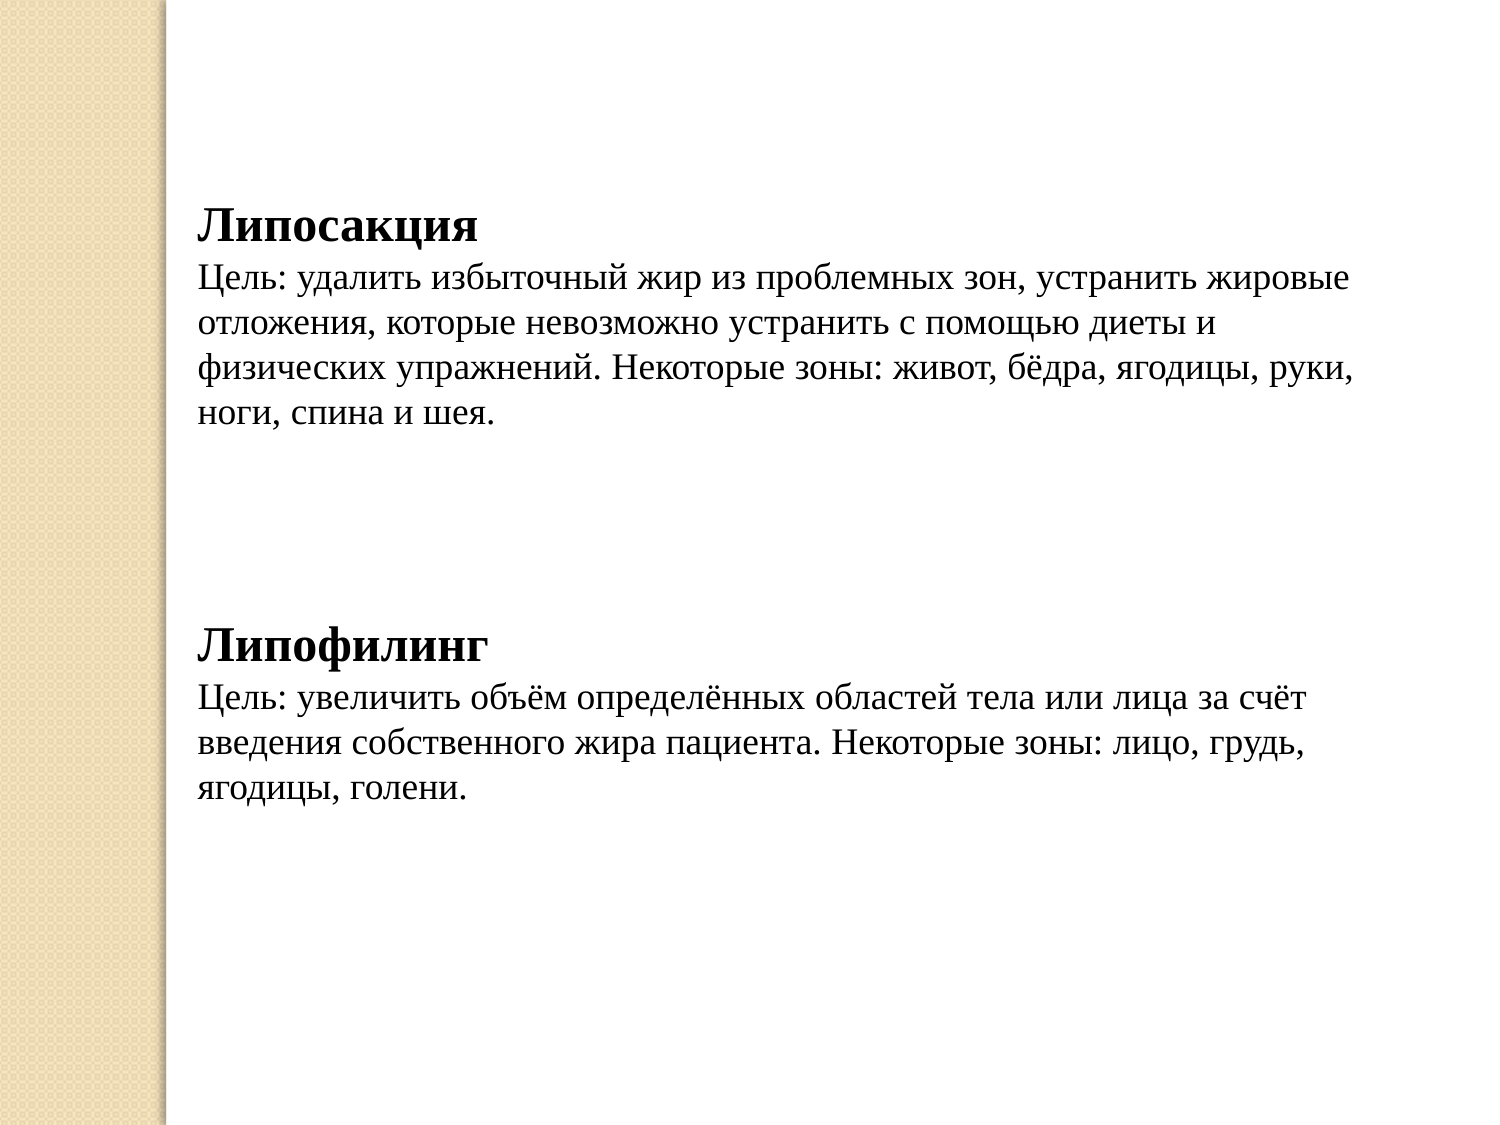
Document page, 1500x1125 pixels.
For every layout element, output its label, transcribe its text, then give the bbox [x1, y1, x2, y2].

text_box Липосакция Цель: удалить избыточный жир из проблемных зон, устранить жировые отложения, которые невозможно устранить с помощью диеты и физических упражнений. Некоторые зоны: живот, бёдра, ягодицы, руки, ноги, спина и шея. Липофилинг Цель: увеличить объём определённых областей тела или лица за счёт введения собственного жира пациента. Некоторые зоны: лицо, грудь, ягодицы, голени. [182, 184, 1376, 815]
